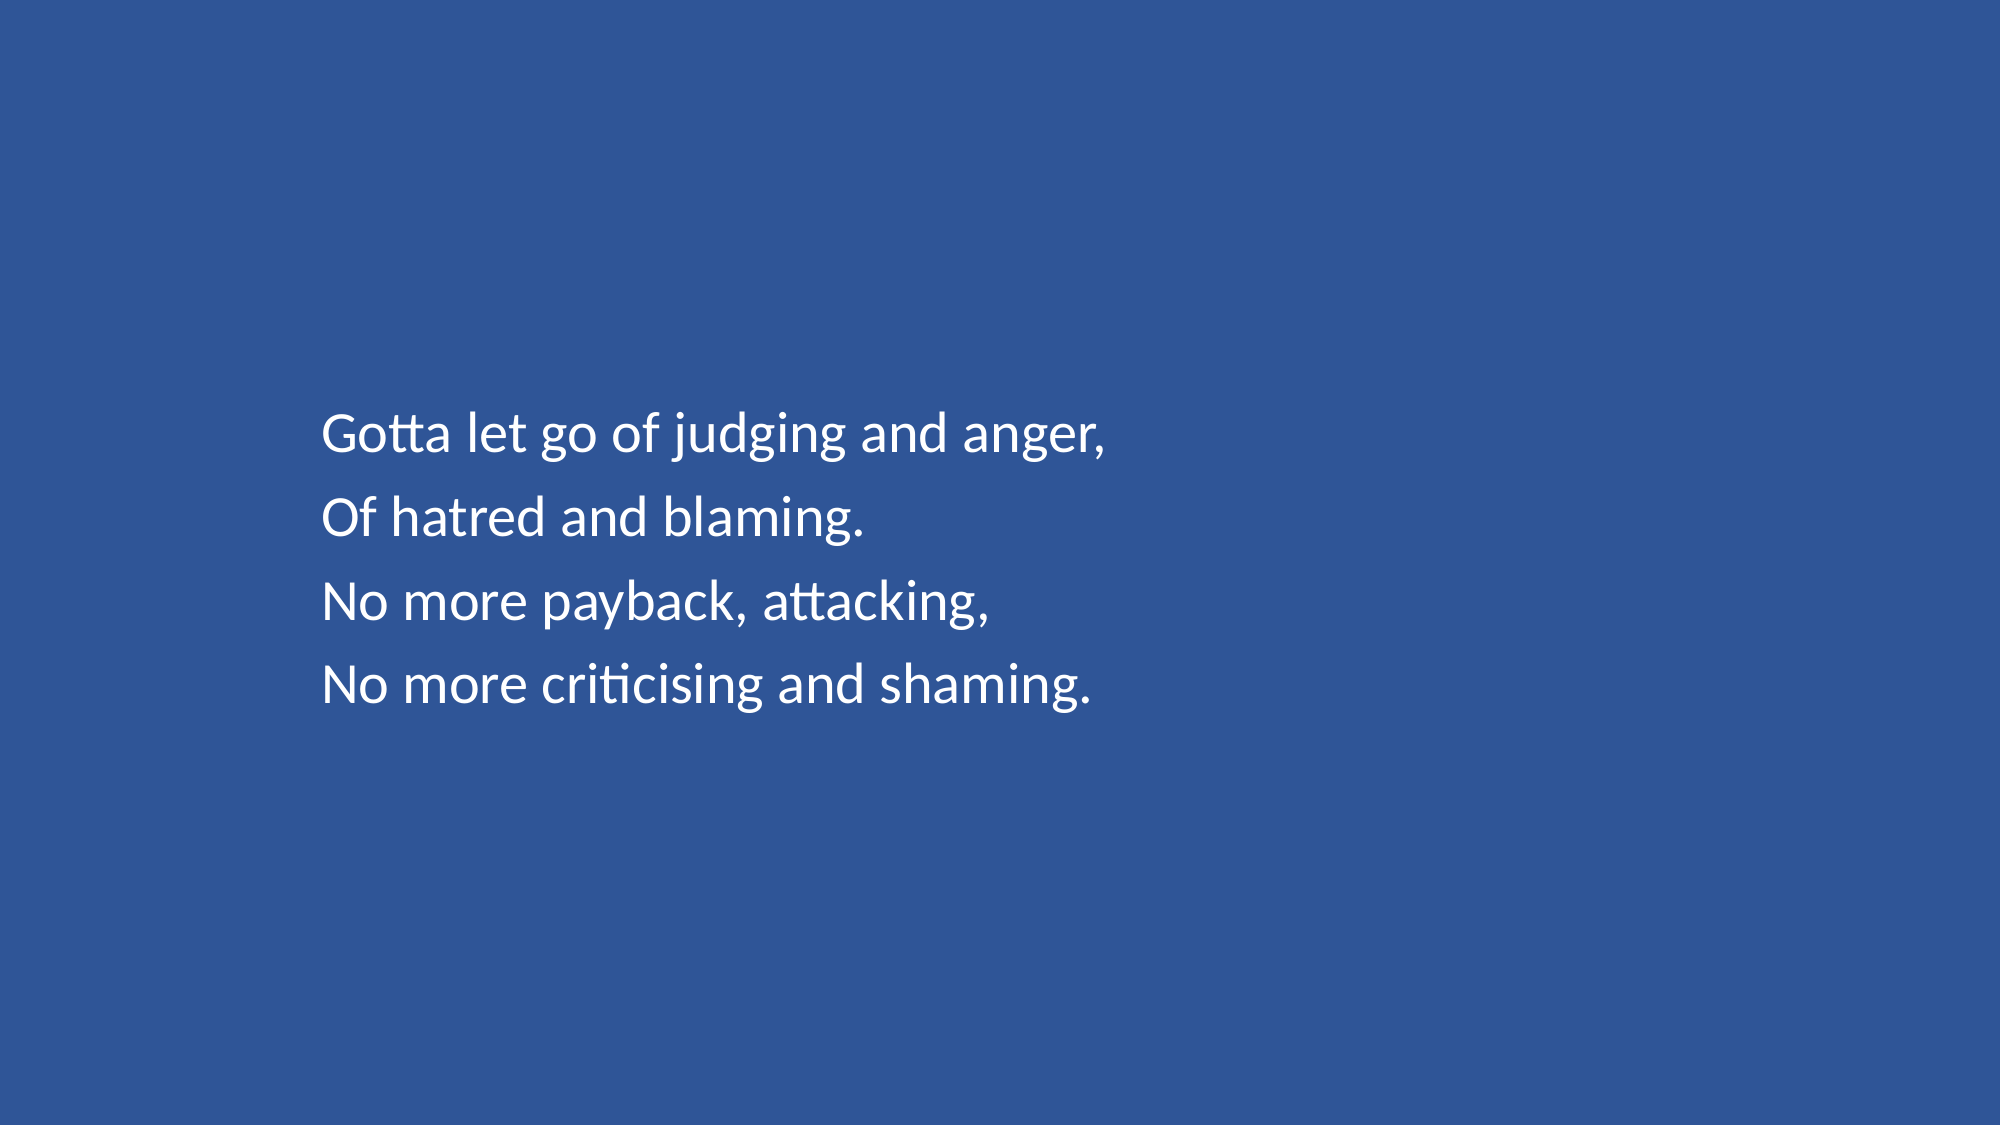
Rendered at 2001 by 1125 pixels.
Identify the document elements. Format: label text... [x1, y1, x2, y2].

list Gotta let go of judging and anger, Of hatred and blaming. No more payback, attacking, No more criticising and shaming. [306, 394, 1694, 731]
